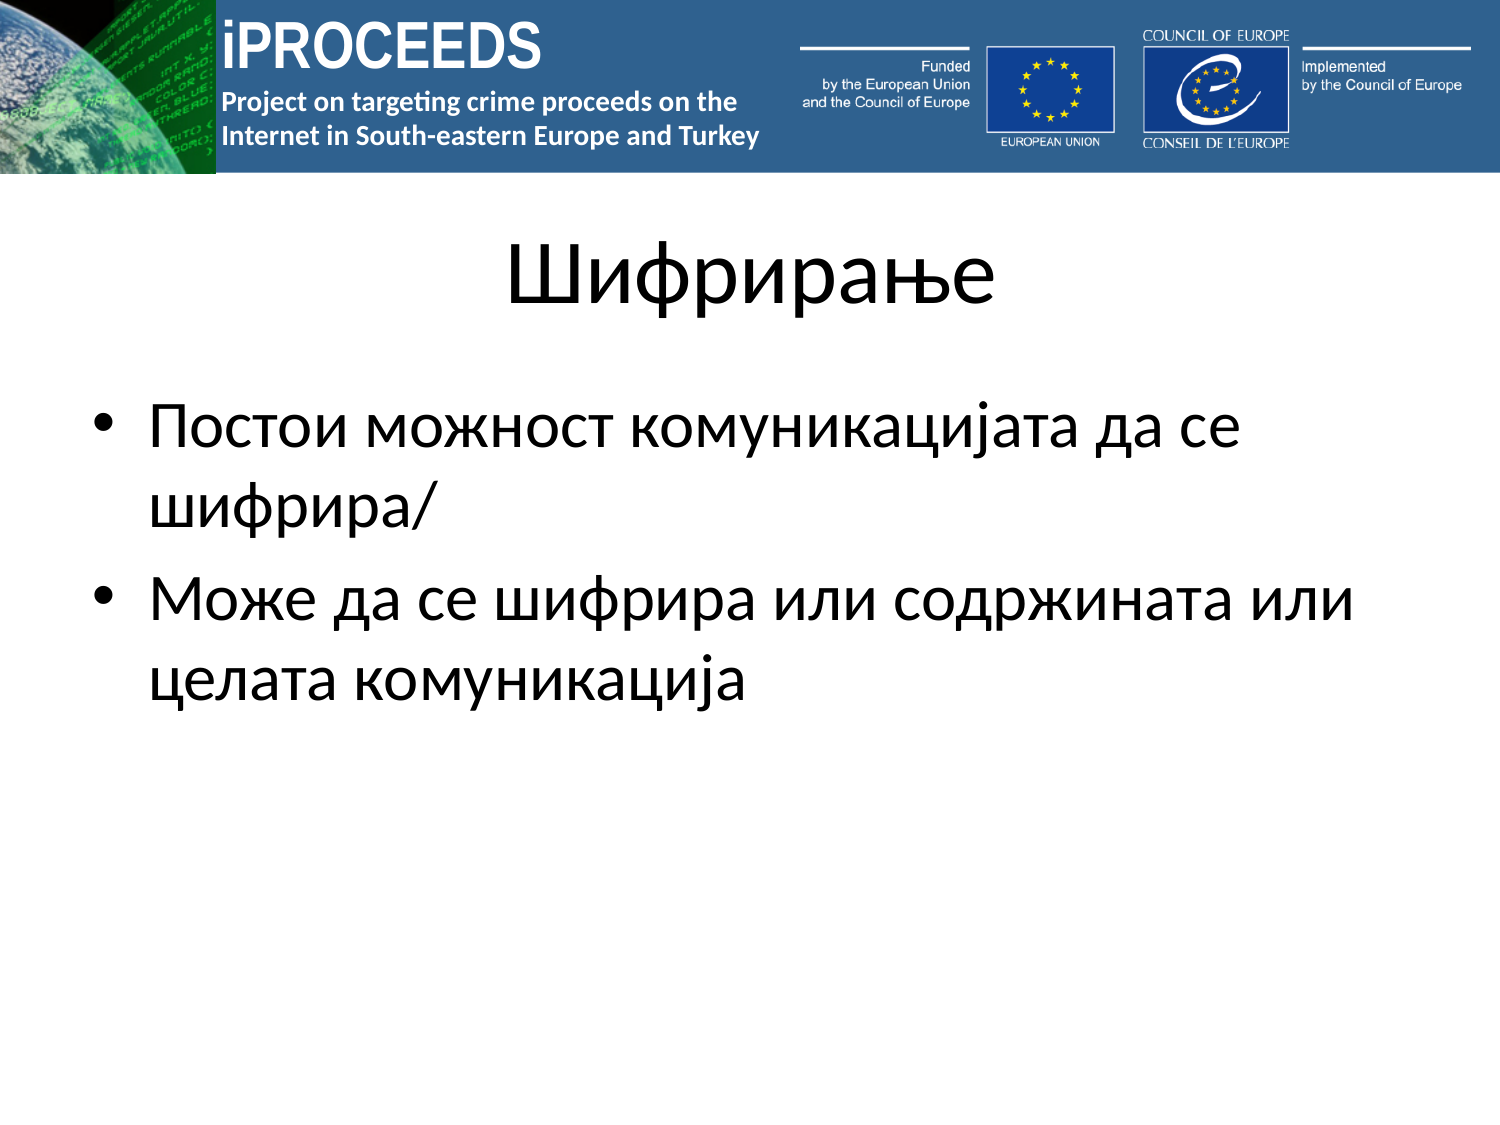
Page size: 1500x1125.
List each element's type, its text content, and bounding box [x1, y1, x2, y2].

picture [0, 0, 216, 174]
picture [800, 30, 1471, 148]
list Постои можност комуникацијата да се шифрира/ Може да се шифрира или содржината или целата комуникација [76, 373, 1427, 1017]
title Шифрирање [76, 172, 1427, 361]
